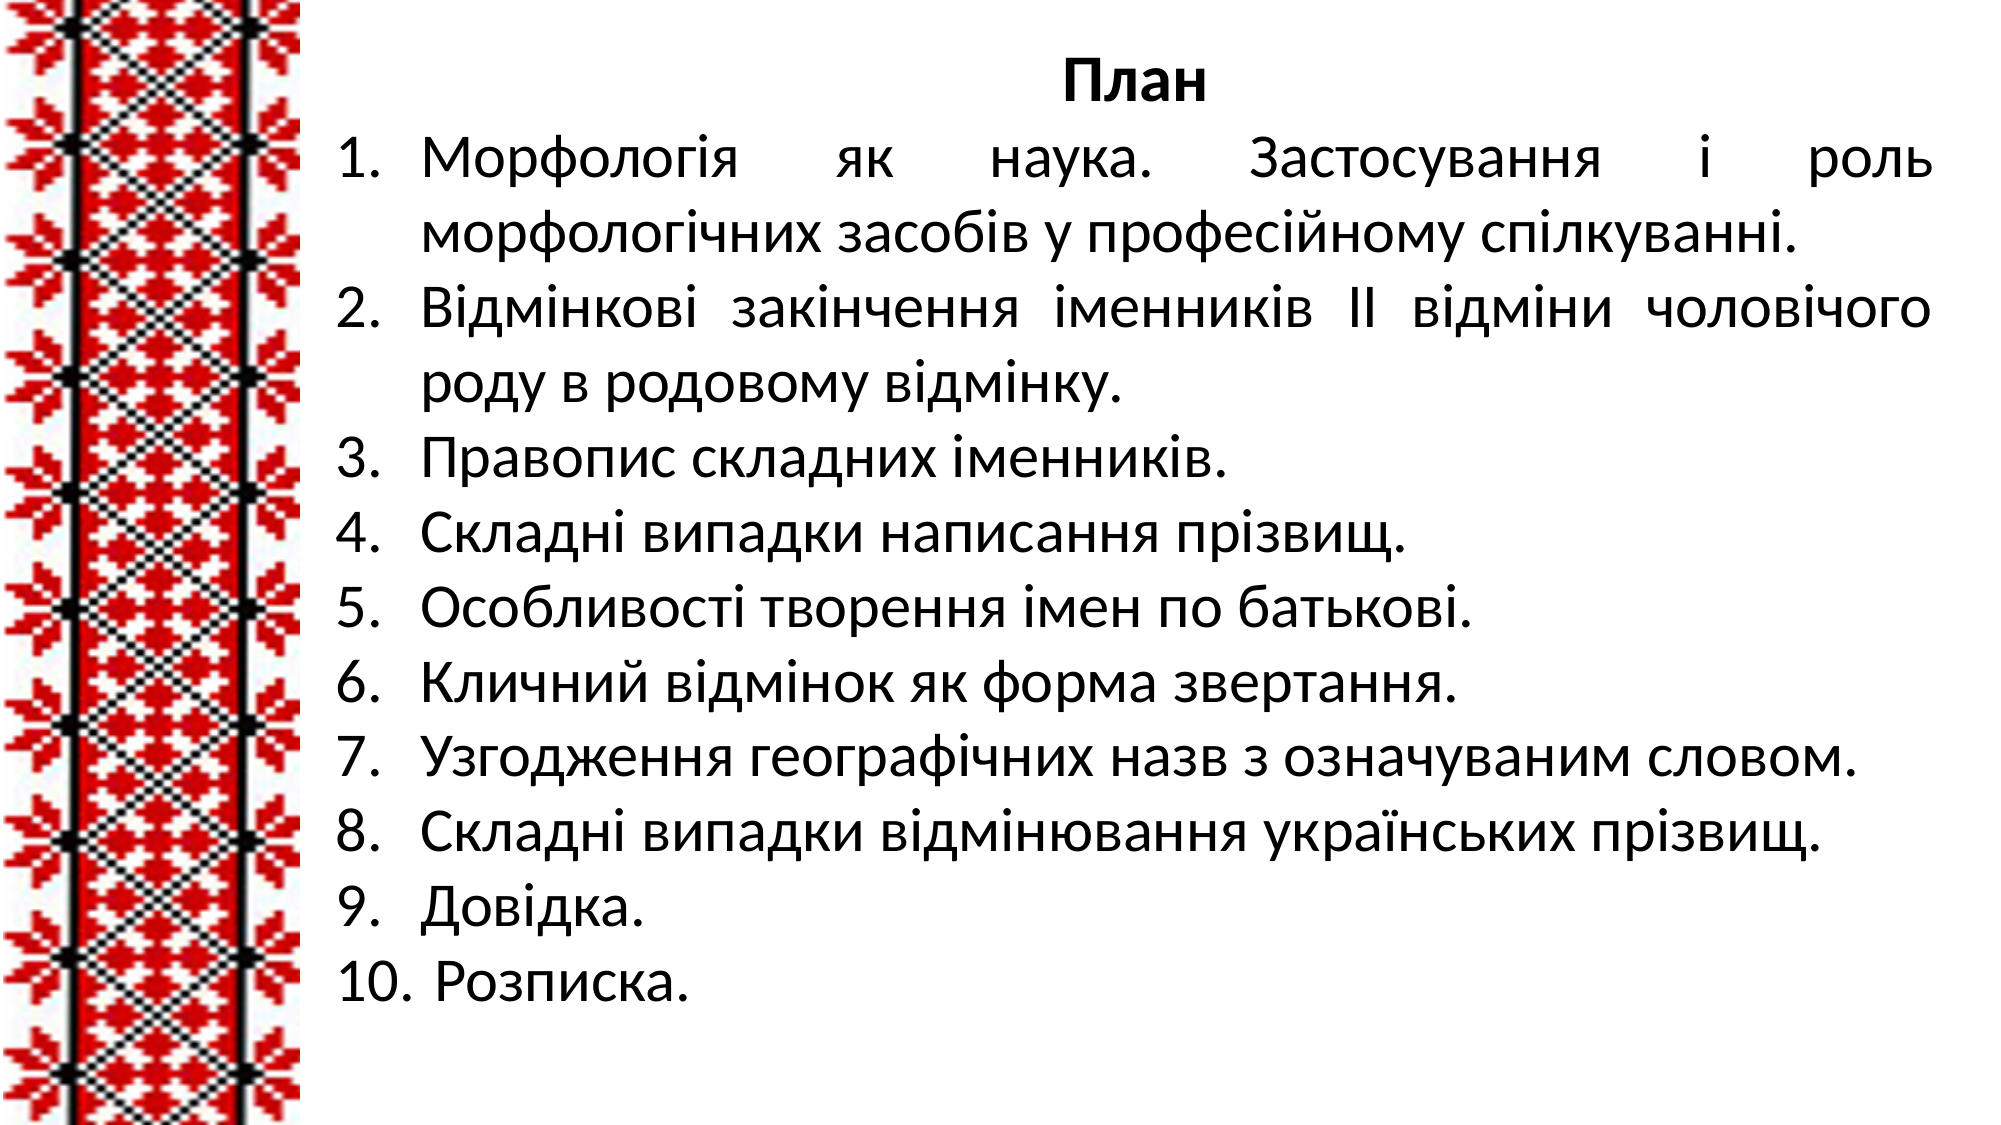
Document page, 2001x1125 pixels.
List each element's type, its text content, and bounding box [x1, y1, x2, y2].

text_box План Морфологія як наука. Застосування і роль морфологічних засобів у професійному спілкуванні. Відмінкові закінчення іменників ІІ відміни чоловічого роду в родовому відмінку. Правопис складних іменників. Складні випадки написання прізвищ. Особливості творення імен по батькові. Кличний відмінок як форма звертання. Узгодження географічних назв з означуваним словом. Складні випадки відмінювання українських прізвищ. Довідка. Розписка. [321, 27, 1950, 1022]
picture [3, 0, 300, 1125]
